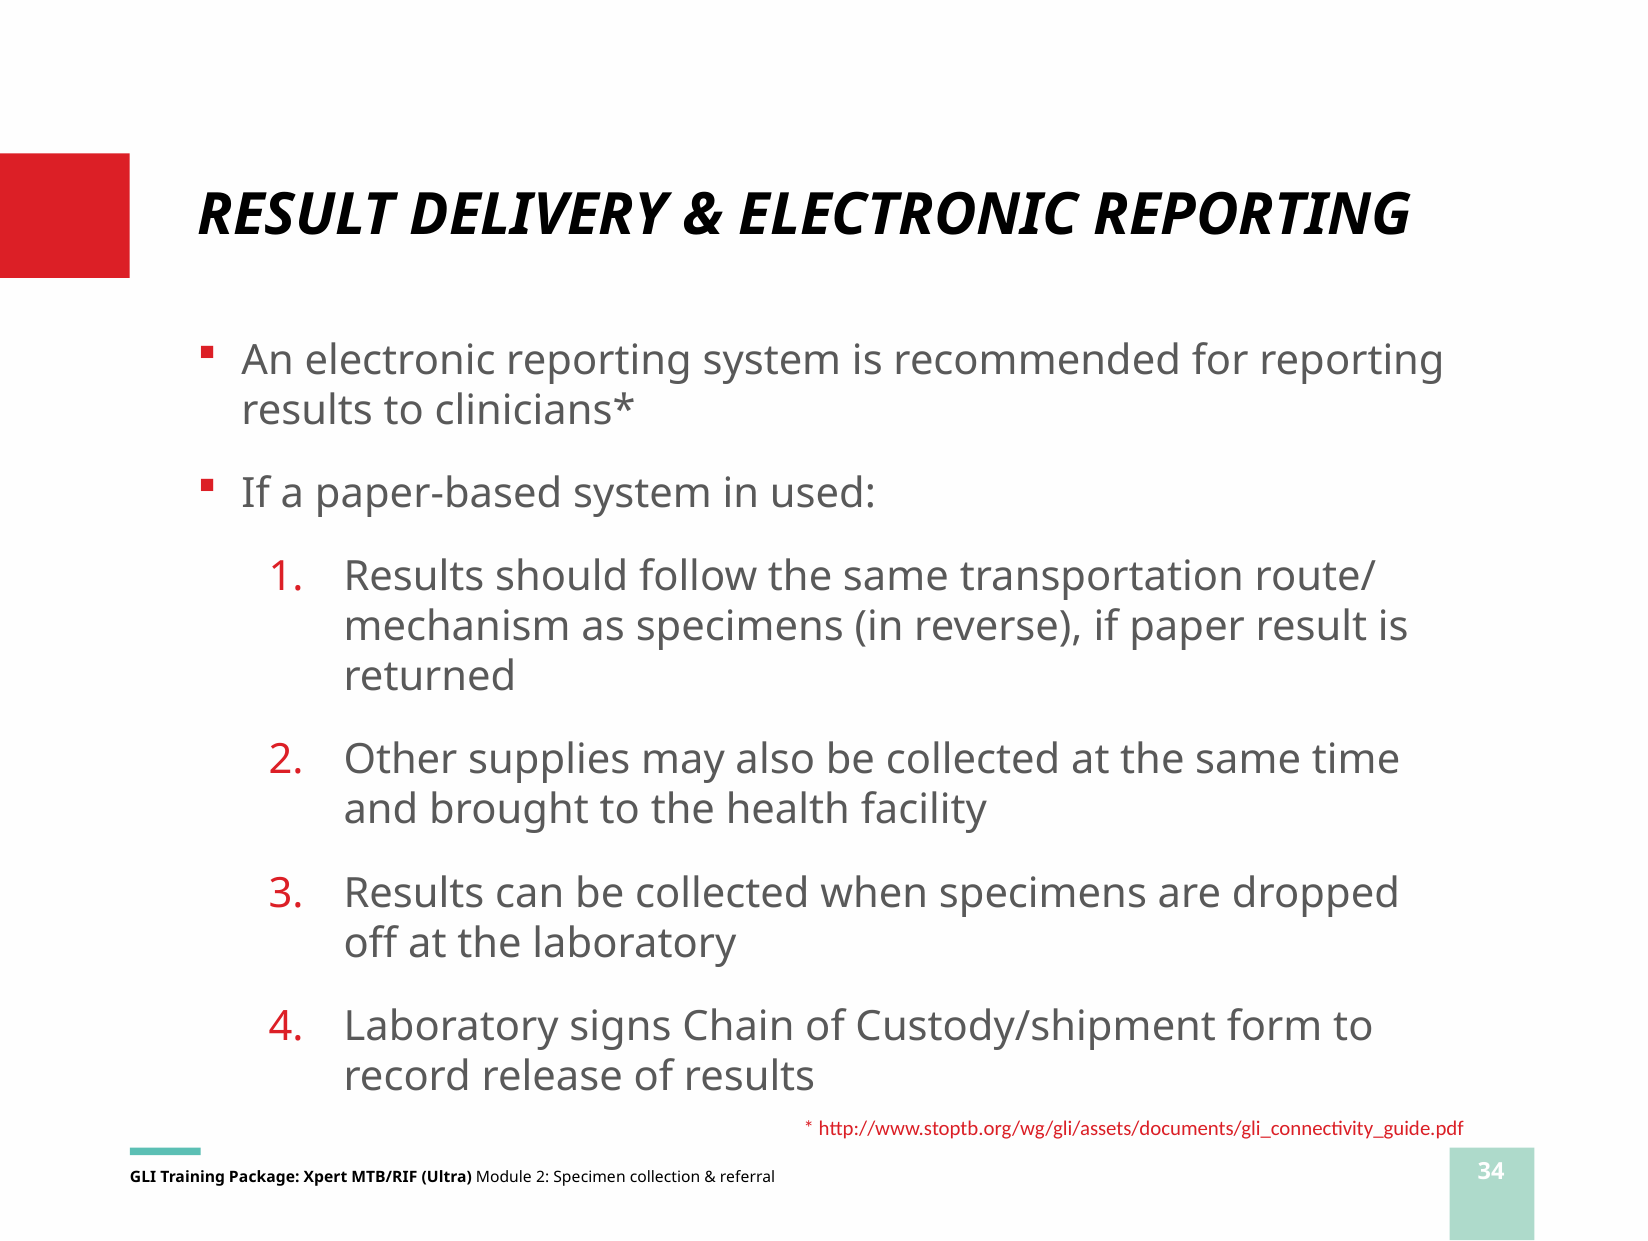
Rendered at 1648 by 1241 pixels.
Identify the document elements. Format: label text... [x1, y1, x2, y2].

list An electronic reporting system is recommended for reporting results to clinicians* If a paper-based system in used: Results should follow the same transportation route/ mechanism as specimens (in reverse), if paper result is returned Other supplies may also be collected at the same time and brought to the health facility Results can be collected when specimens are dropped off at the laboratory Laboratory signs Chain of Custody/shipment form to record release of results [197, 332, 1450, 1089]
title RESULT DELIVERY & ELECTRONIC REPORTING [197, 153, 1450, 278]
text_box * http://www.stoptb.org/wg/gli/assets/documents/gli_connectivity_guide.pdf [789, 1107, 1484, 1148]
